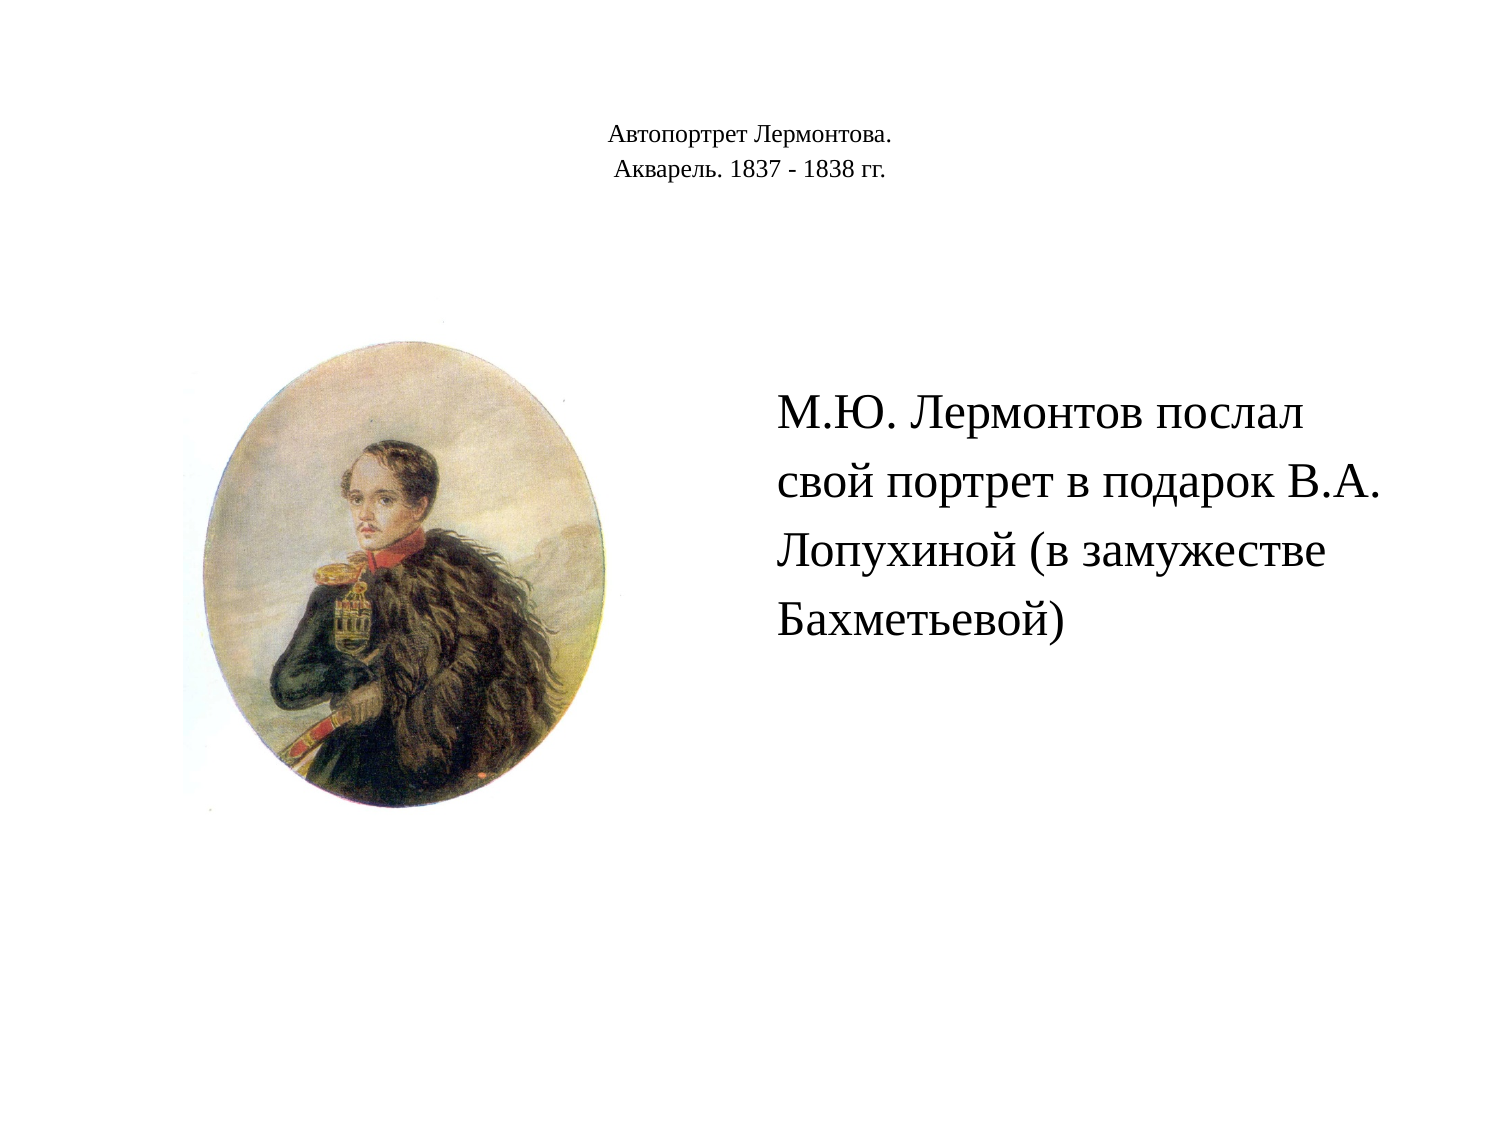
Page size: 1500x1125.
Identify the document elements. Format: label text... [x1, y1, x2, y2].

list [182, 290, 652, 840]
title Автопортрет Лермонтова. Акварель. 1837 - 1838 гг. [75, 45, 1425, 233]
list М.Ю. Лермонтов послал свой портрет в подарок В.А. Лопухиной (в замужестве Бахметьевой) [761, 361, 1425, 1005]
